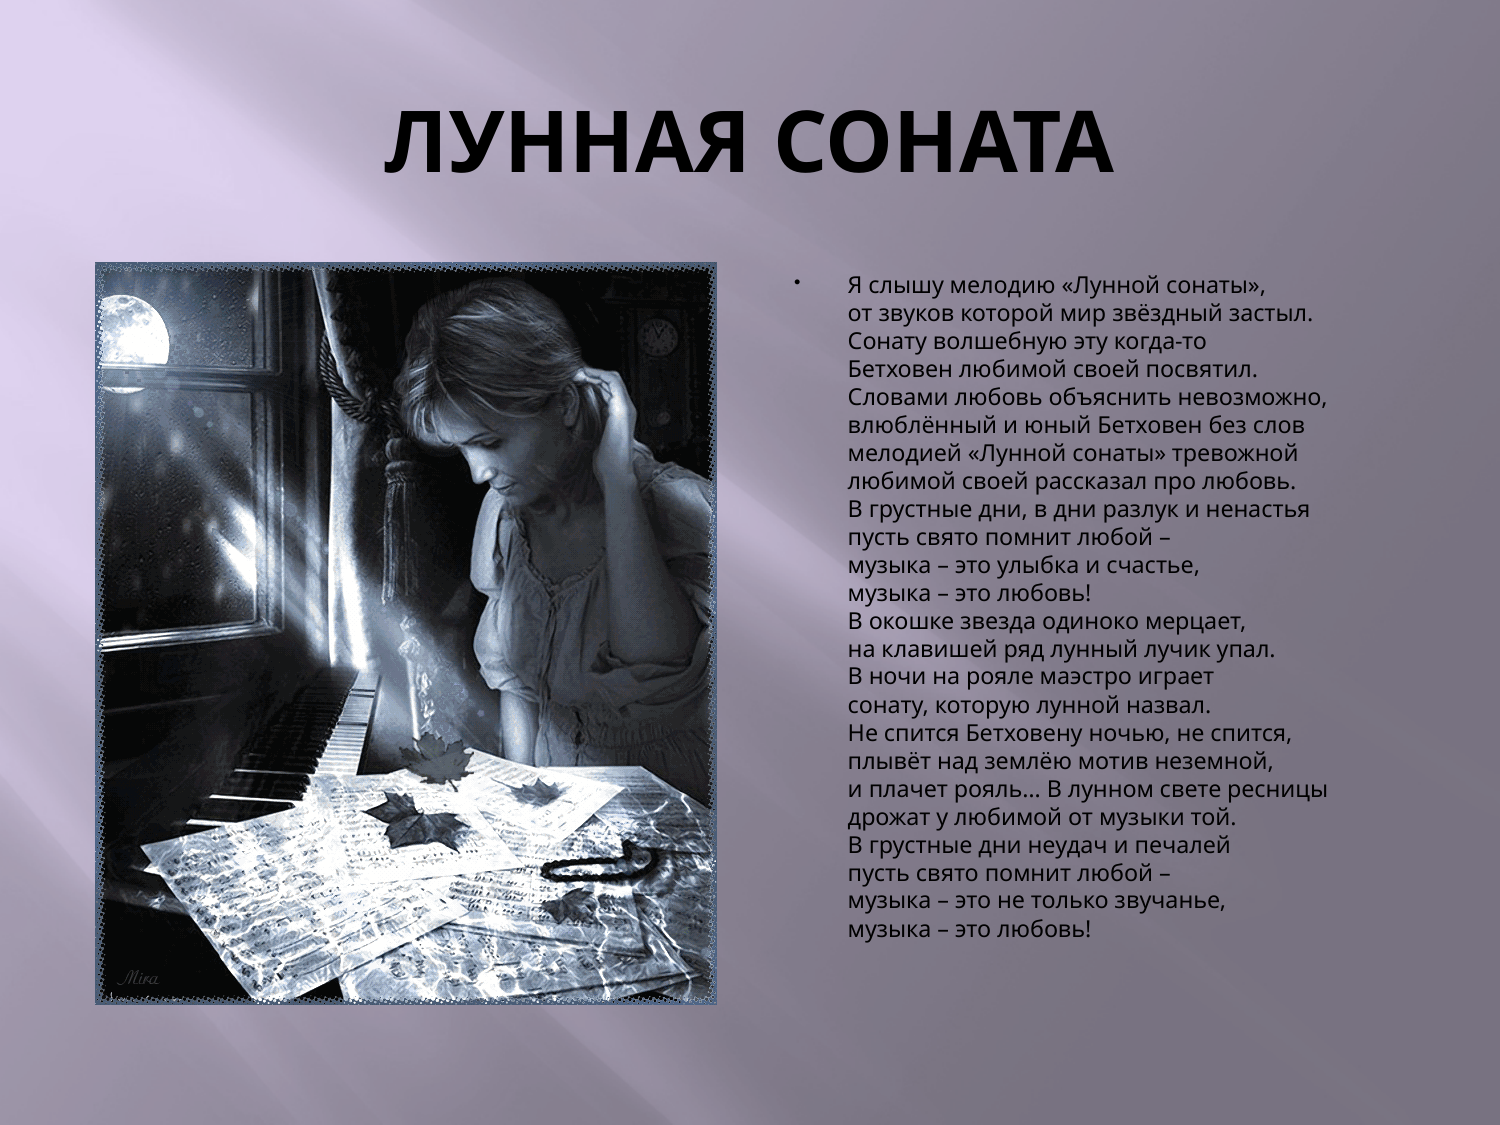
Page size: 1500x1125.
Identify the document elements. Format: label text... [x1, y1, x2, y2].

list Я слышу мелодию «Лунной сонаты», от звуков которой мир звёздный застыл. Сонату волшебную эту когда-то Бетховен любимой своей посвятил. Словами любовь объяснить невозможно, влюблённый и юный Бетховен без слов мелодией «Лунной сонаты» тревожной любимой своей рассказал про любовь. В грустные дни, в дни разлук и ненастья пусть свято помнит любой – музыка – это улыбка и счастье, музыка – это любовь! В окошке звезда одиноко мерцает, на клавишей ряд лунный лучик упал. В ночи на рояле маэстро играет сонату, которую лунной назвал. Не спится Бетховену ночью, не спится, плывёт над землёю мотив неземной, и плачет рояль… В лунном свете ресницы дрожат у любимой от музыки той. В грустные дни неудач и печалей пусть свято помнит любой – музыка – это не только звучанье, музыка – это любовь! [762, 262, 1425, 1005]
title ЛУННАЯ СОНАТА [75, 45, 1425, 233]
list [95, 262, 717, 1006]
